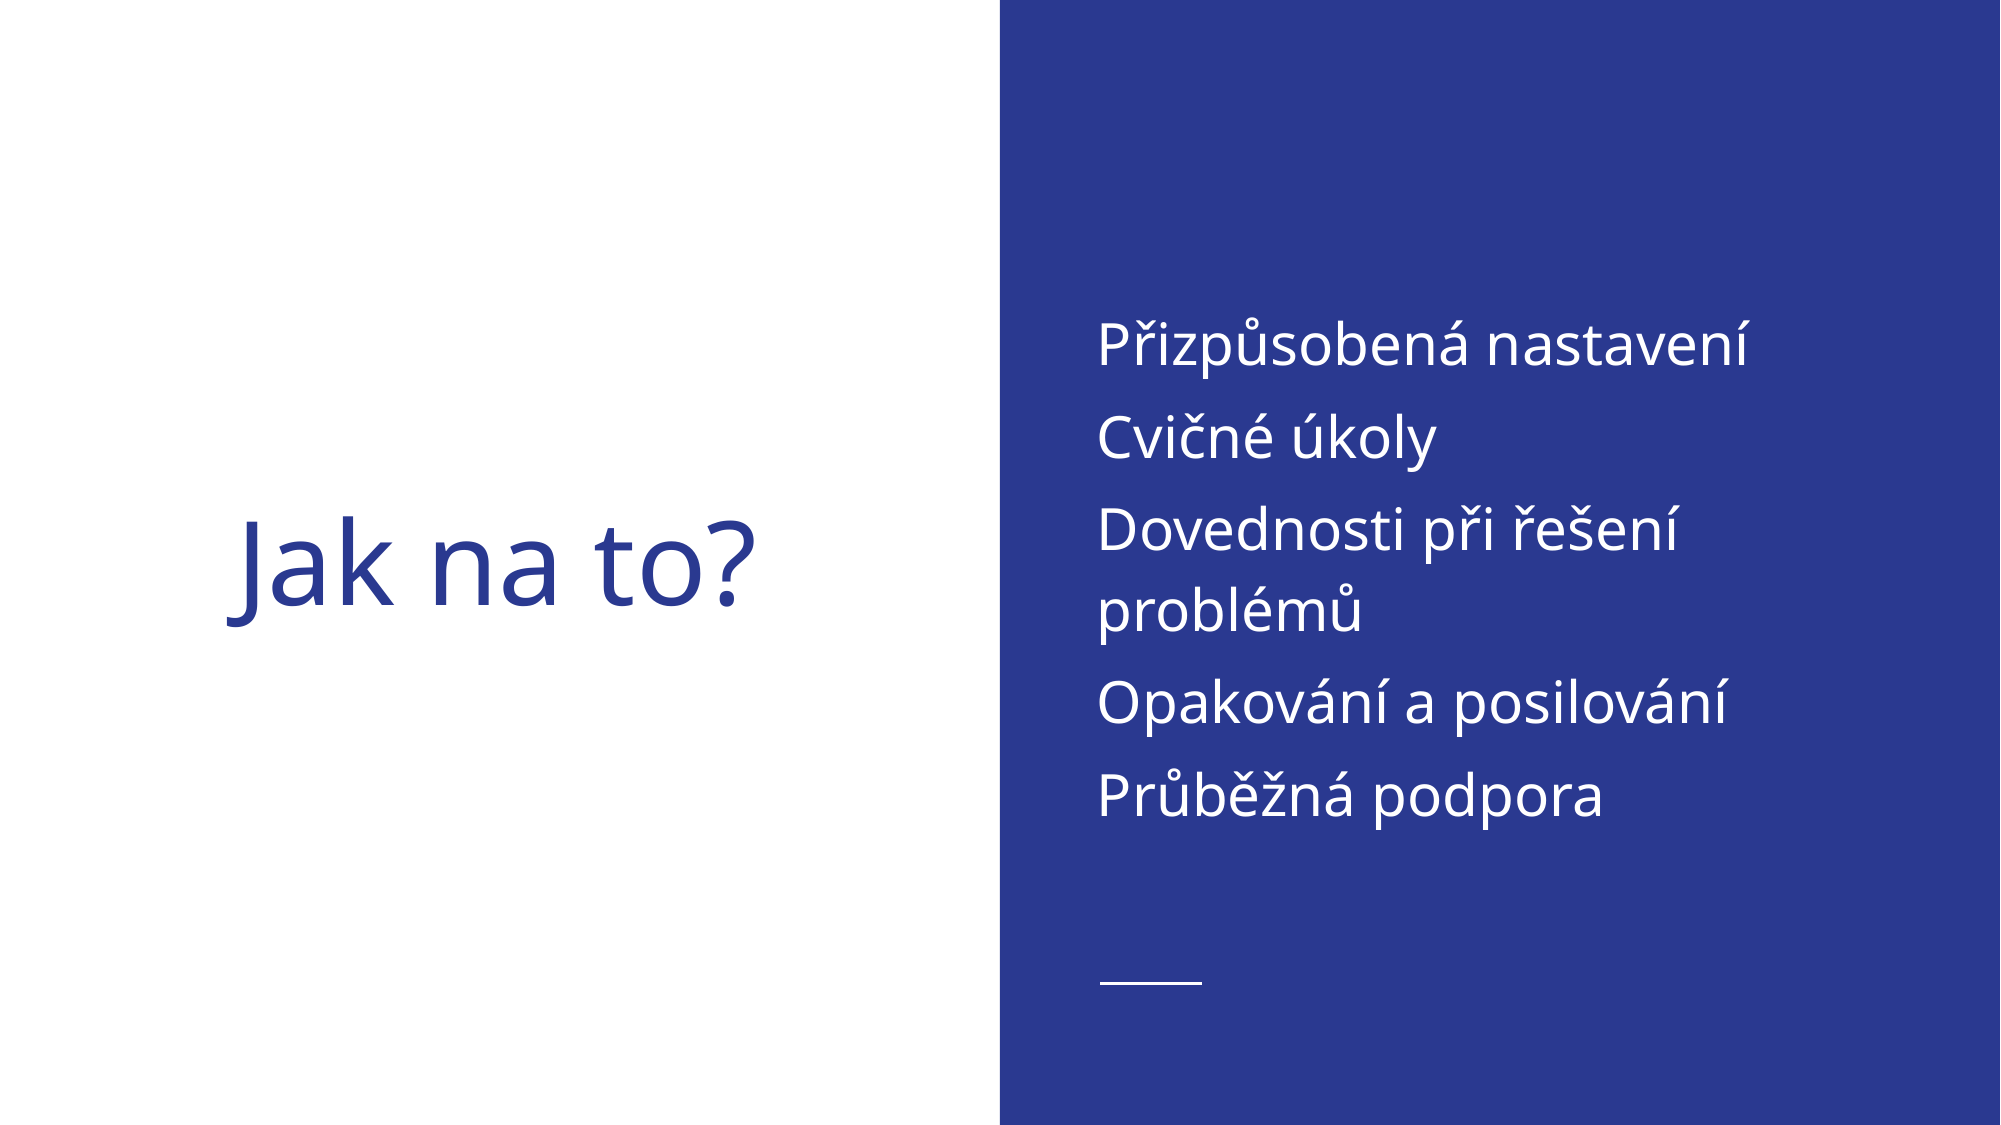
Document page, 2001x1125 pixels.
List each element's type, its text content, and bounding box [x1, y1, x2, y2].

title Jak na to? [54, 488, 940, 637]
list Přizpůsobená nastavení Cvičné úkoly Dovednosti při řešení problémů Opakování a posilování Průběžná podpora [1081, 158, 1922, 967]
